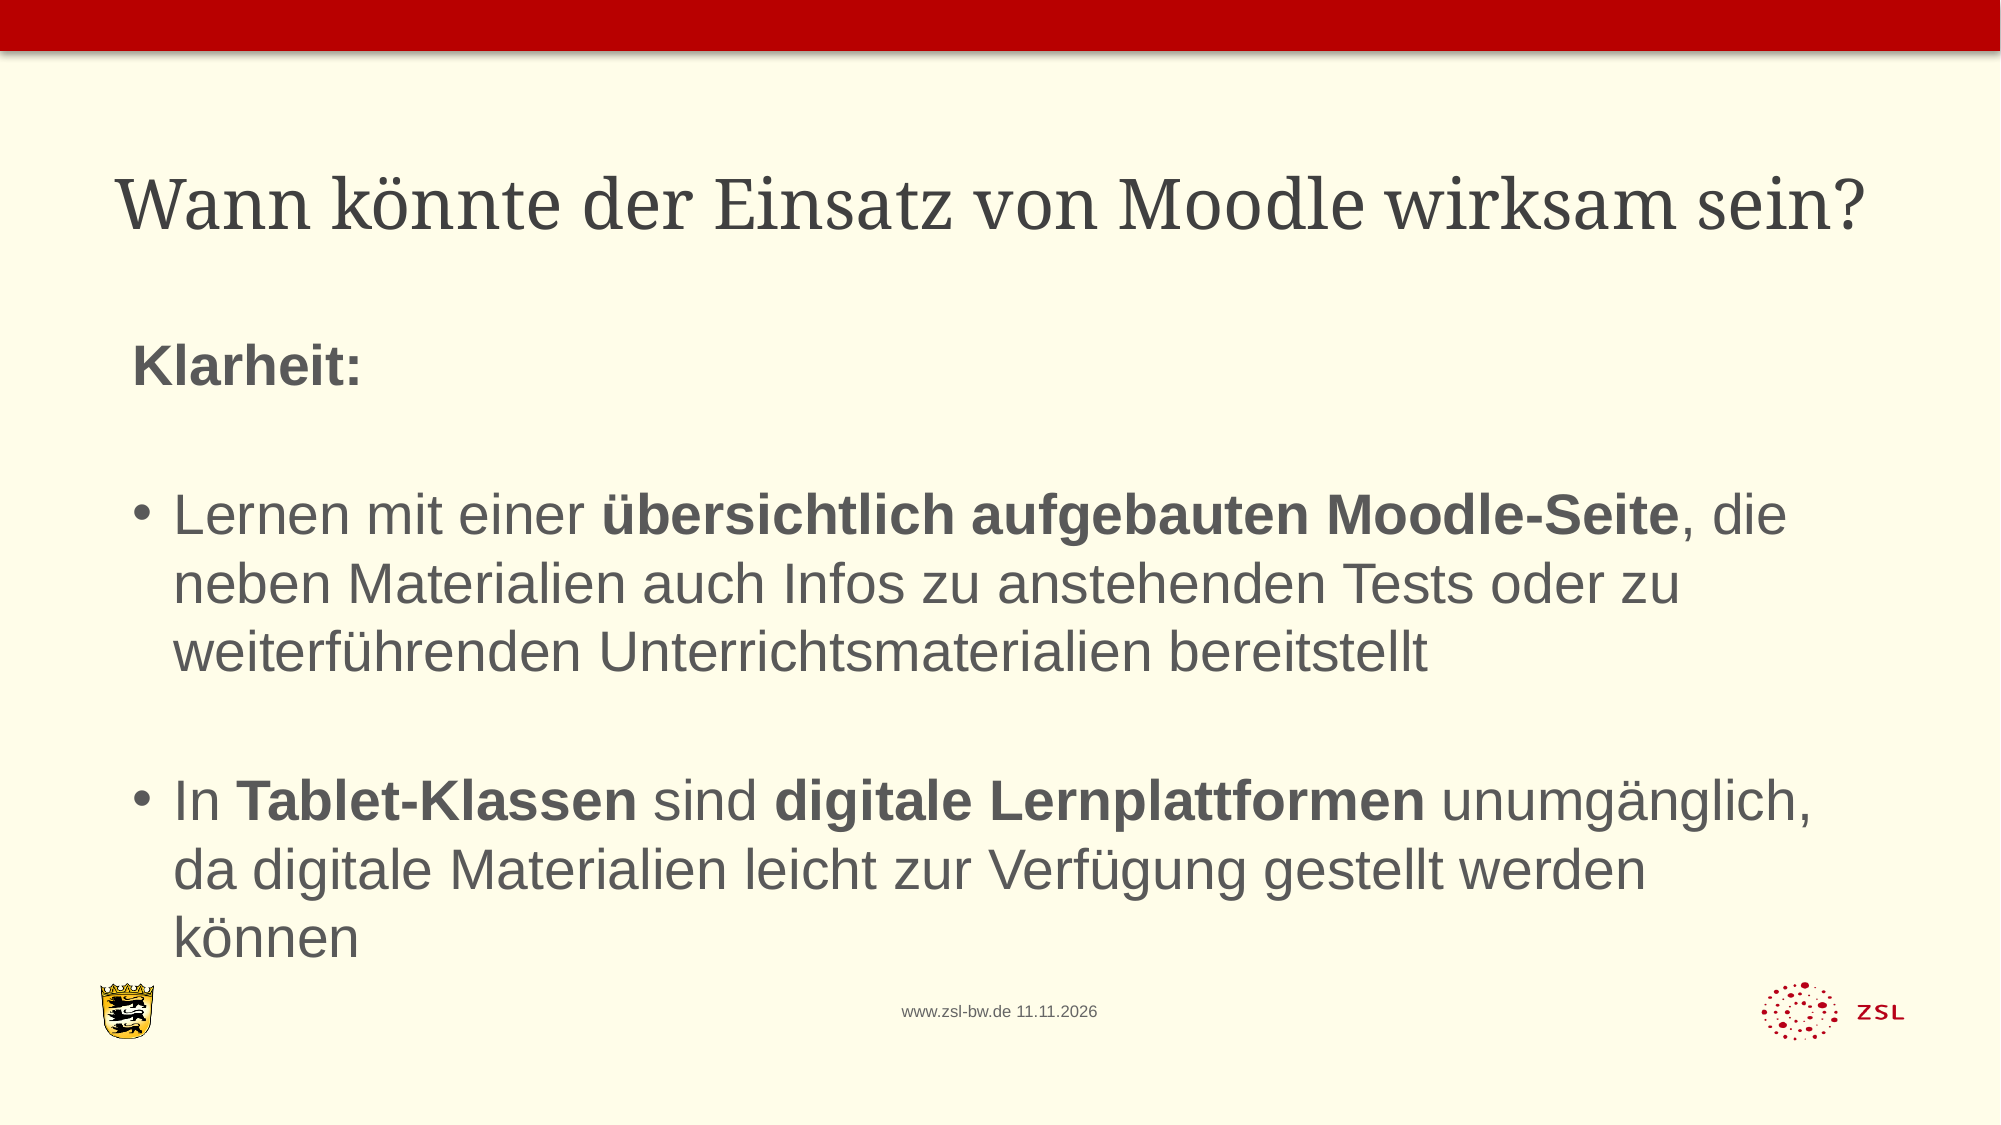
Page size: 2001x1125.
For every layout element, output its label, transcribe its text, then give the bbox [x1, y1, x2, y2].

picture [98, 981, 156, 1041]
picture [1760, 981, 1905, 1041]
title Wann könnte der Einsatz von Moodle wirksam sein? [99, 113, 1900, 289]
list Klarheit: Lernen mit einer übersichtlich aufgebauten Moodle-Seite, die neben Materialien auch Infos zu anstehenden Tests oder zu weiterführenden Unterrichtsmaterialien bereitstellt In Tablet-Klassen sind digitale Lernplattformen unumgänglich, da digitale Materialien leicht zur Verfügung gestellt werden können [99, 321, 1865, 983]
